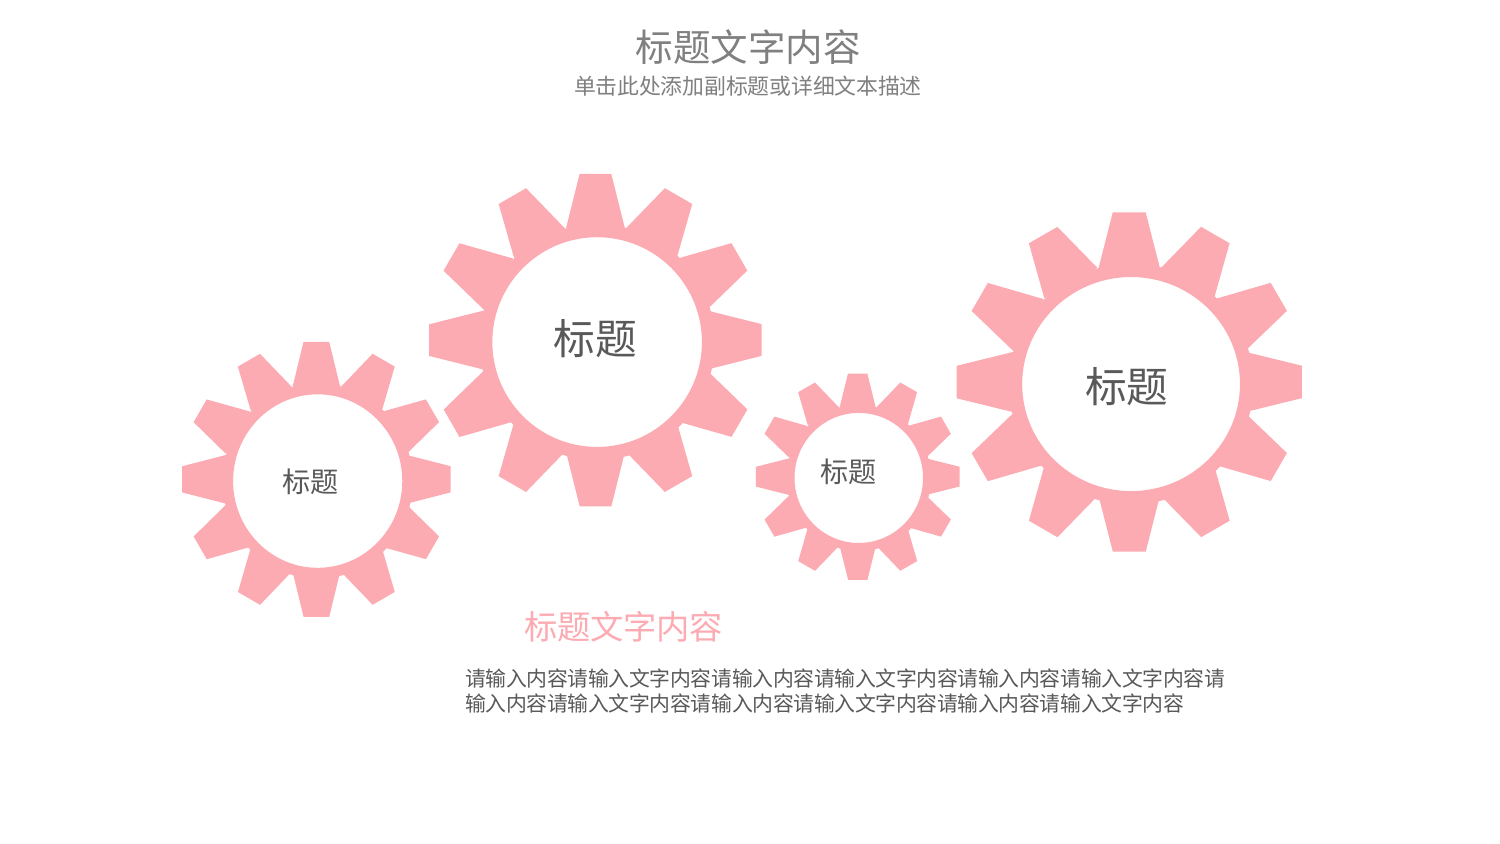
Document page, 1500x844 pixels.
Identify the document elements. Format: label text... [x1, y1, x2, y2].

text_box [182, 341, 451, 617]
text_box 标题文字内容 [509, 598, 1270, 654]
text_box 请输入内容请输入文字内容请输入内容请输入文字内容请输入内容请输入文字内容请输入内容请输入文字内容请输入内容请输入文字内容请输入内容请输入文字内容 [450, 658, 1254, 723]
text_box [755, 373, 960, 580]
text_box 单击此处添加副标题或详细文本描述 [551, 65, 946, 107]
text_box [429, 173, 762, 507]
text_box 标题文字内容 [611, 16, 885, 65]
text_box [956, 212, 1302, 552]
